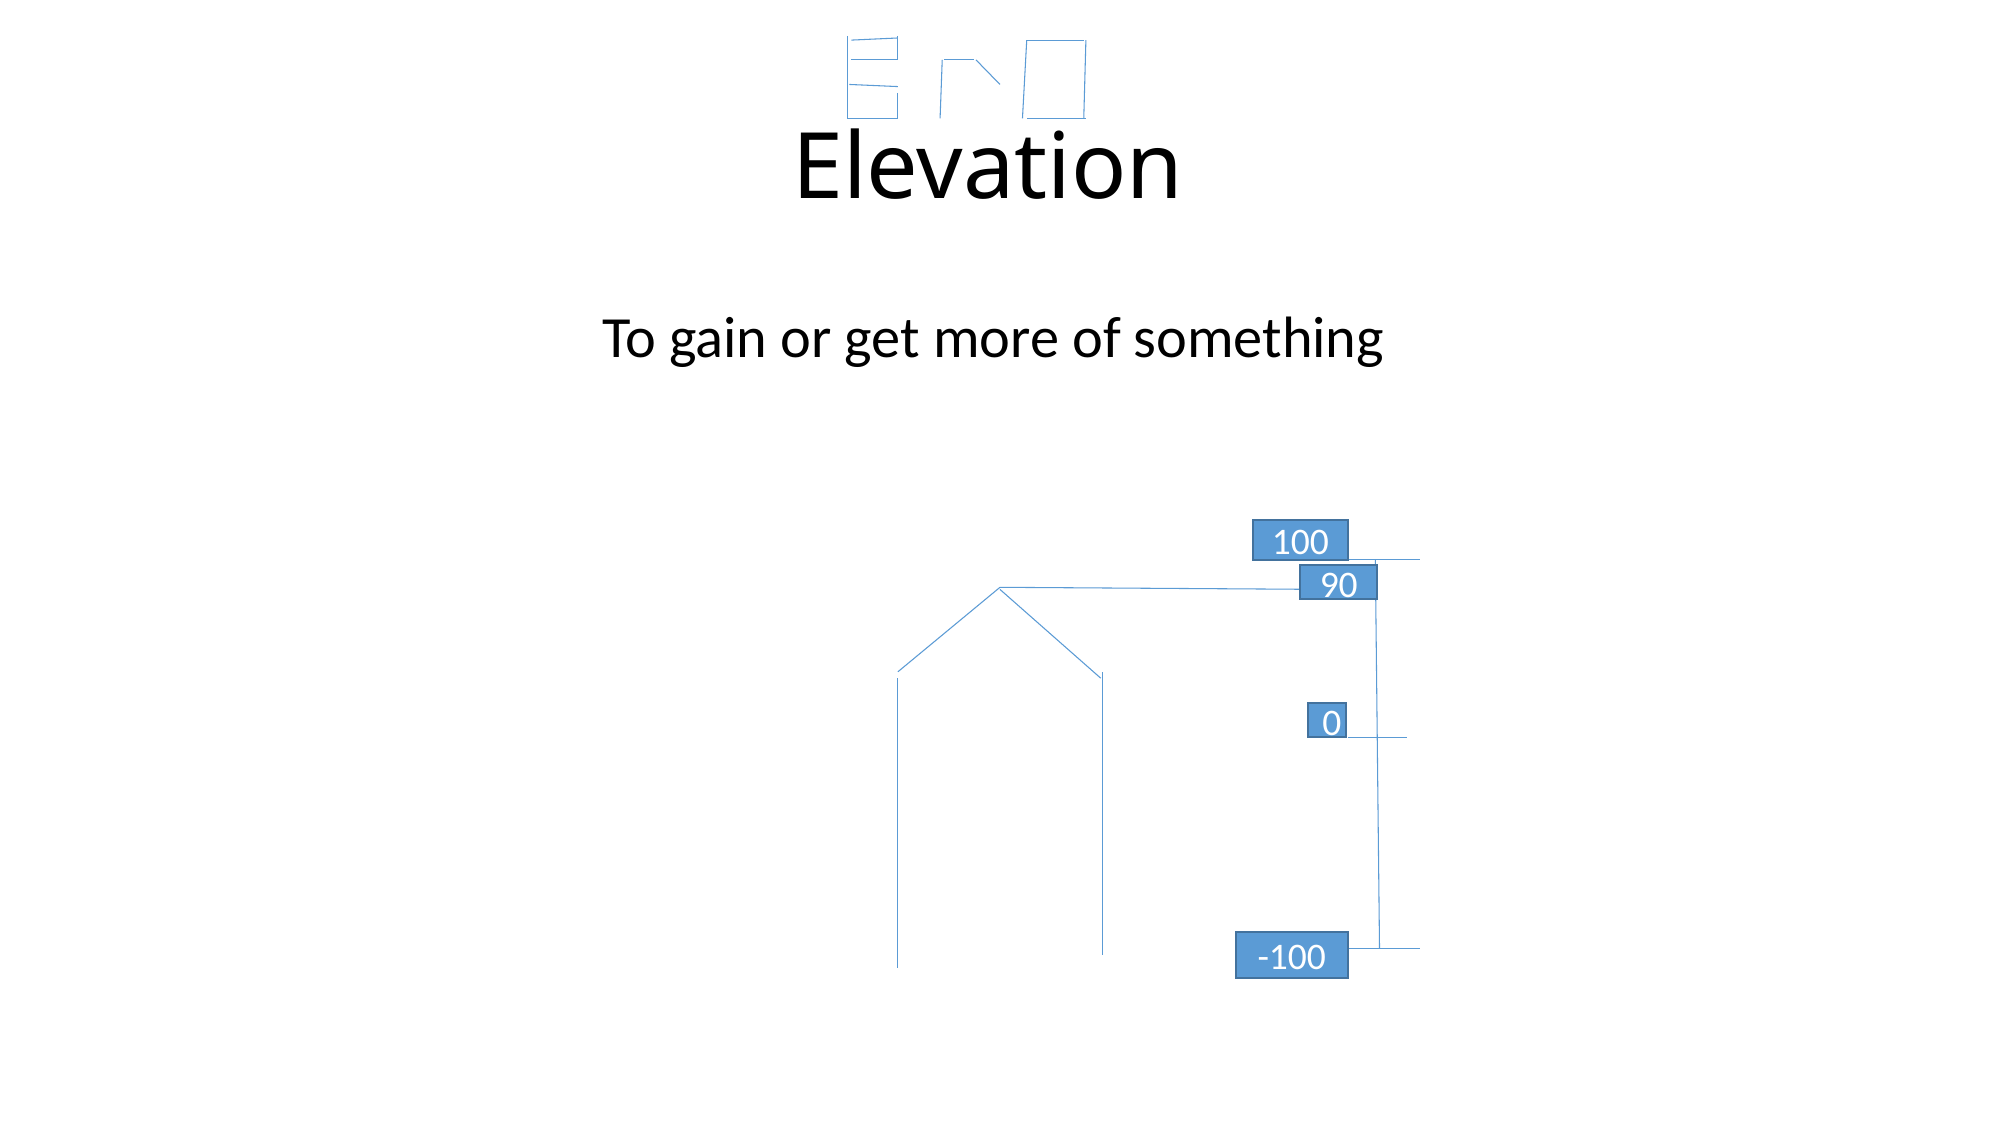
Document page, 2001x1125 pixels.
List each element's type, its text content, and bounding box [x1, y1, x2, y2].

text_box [851, 37, 897, 41]
text_box -100 [1235, 931, 1349, 979]
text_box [976, 59, 1000, 85]
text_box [1375, 560, 1380, 737]
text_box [897, 587, 1000, 672]
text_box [1022, 40, 1027, 119]
list To gain or get more of something [137, 299, 1863, 1014]
title Elevation [137, 59, 1863, 278]
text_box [999, 590, 1101, 679]
text_box 0 [1307, 702, 1347, 738]
text_box 90 [1299, 564, 1375, 600]
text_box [1375, 738, 1380, 948]
text_box 100 [1252, 519, 1349, 561]
